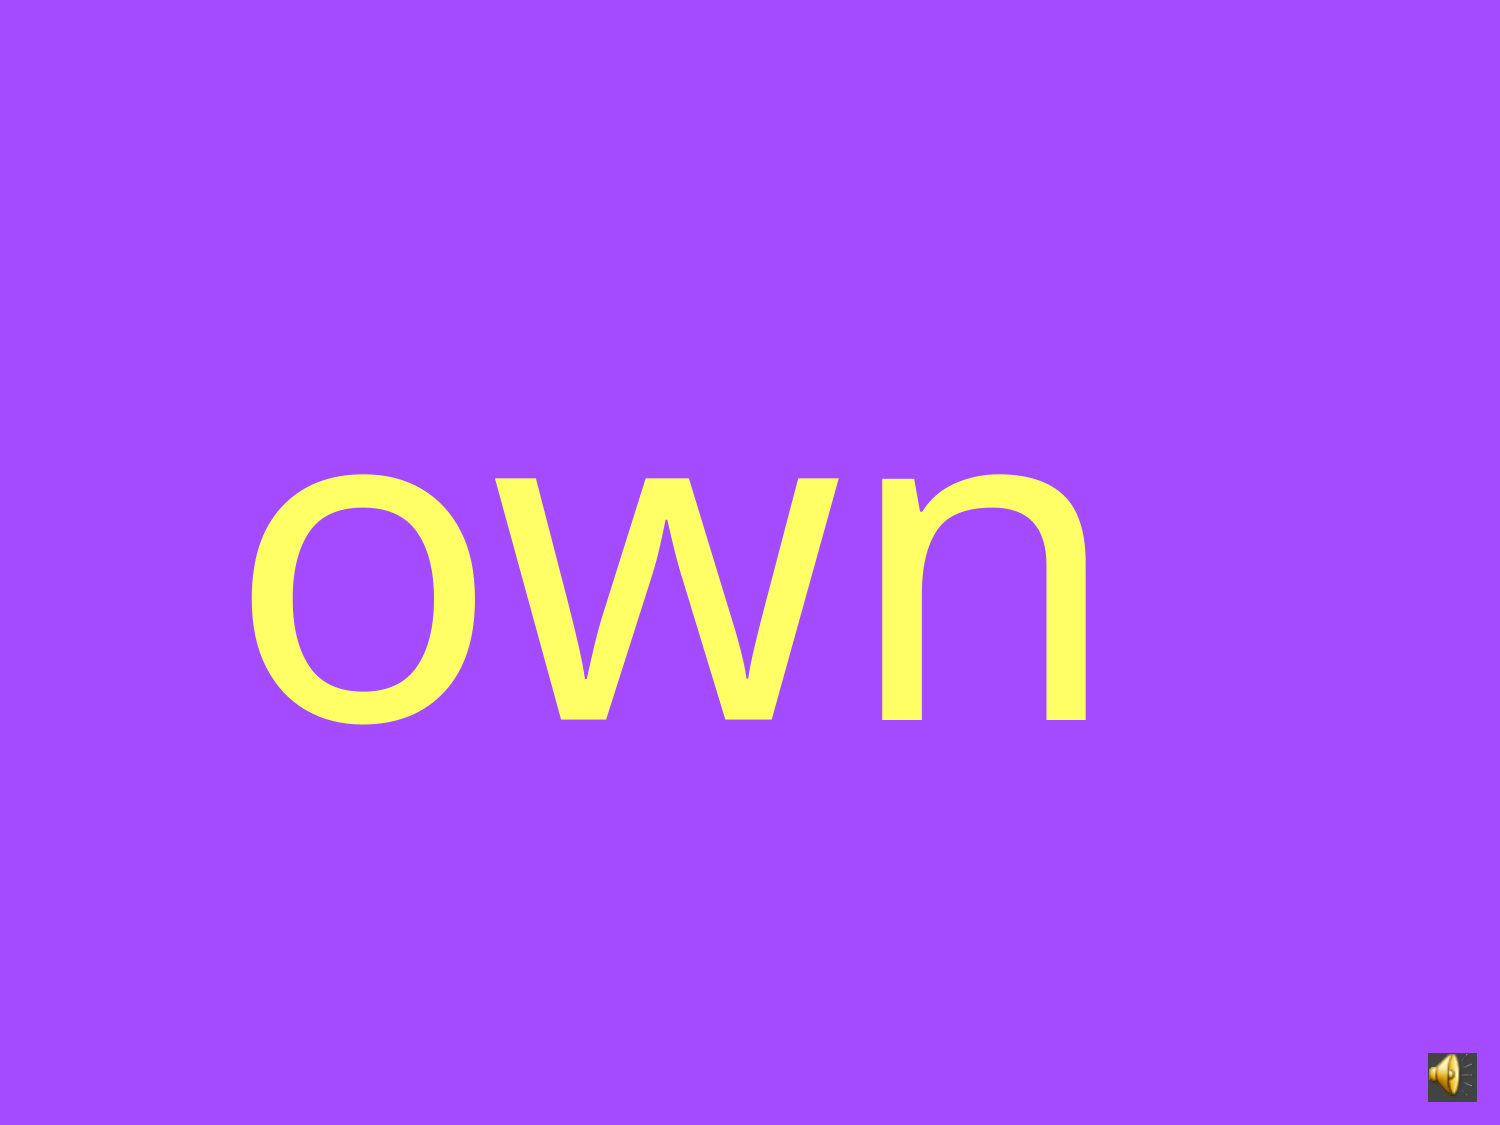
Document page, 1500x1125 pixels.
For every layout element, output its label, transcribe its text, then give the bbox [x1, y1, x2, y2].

subtitle own [212, 262, 1450, 763]
picture [1427, 1052, 1478, 1103]
